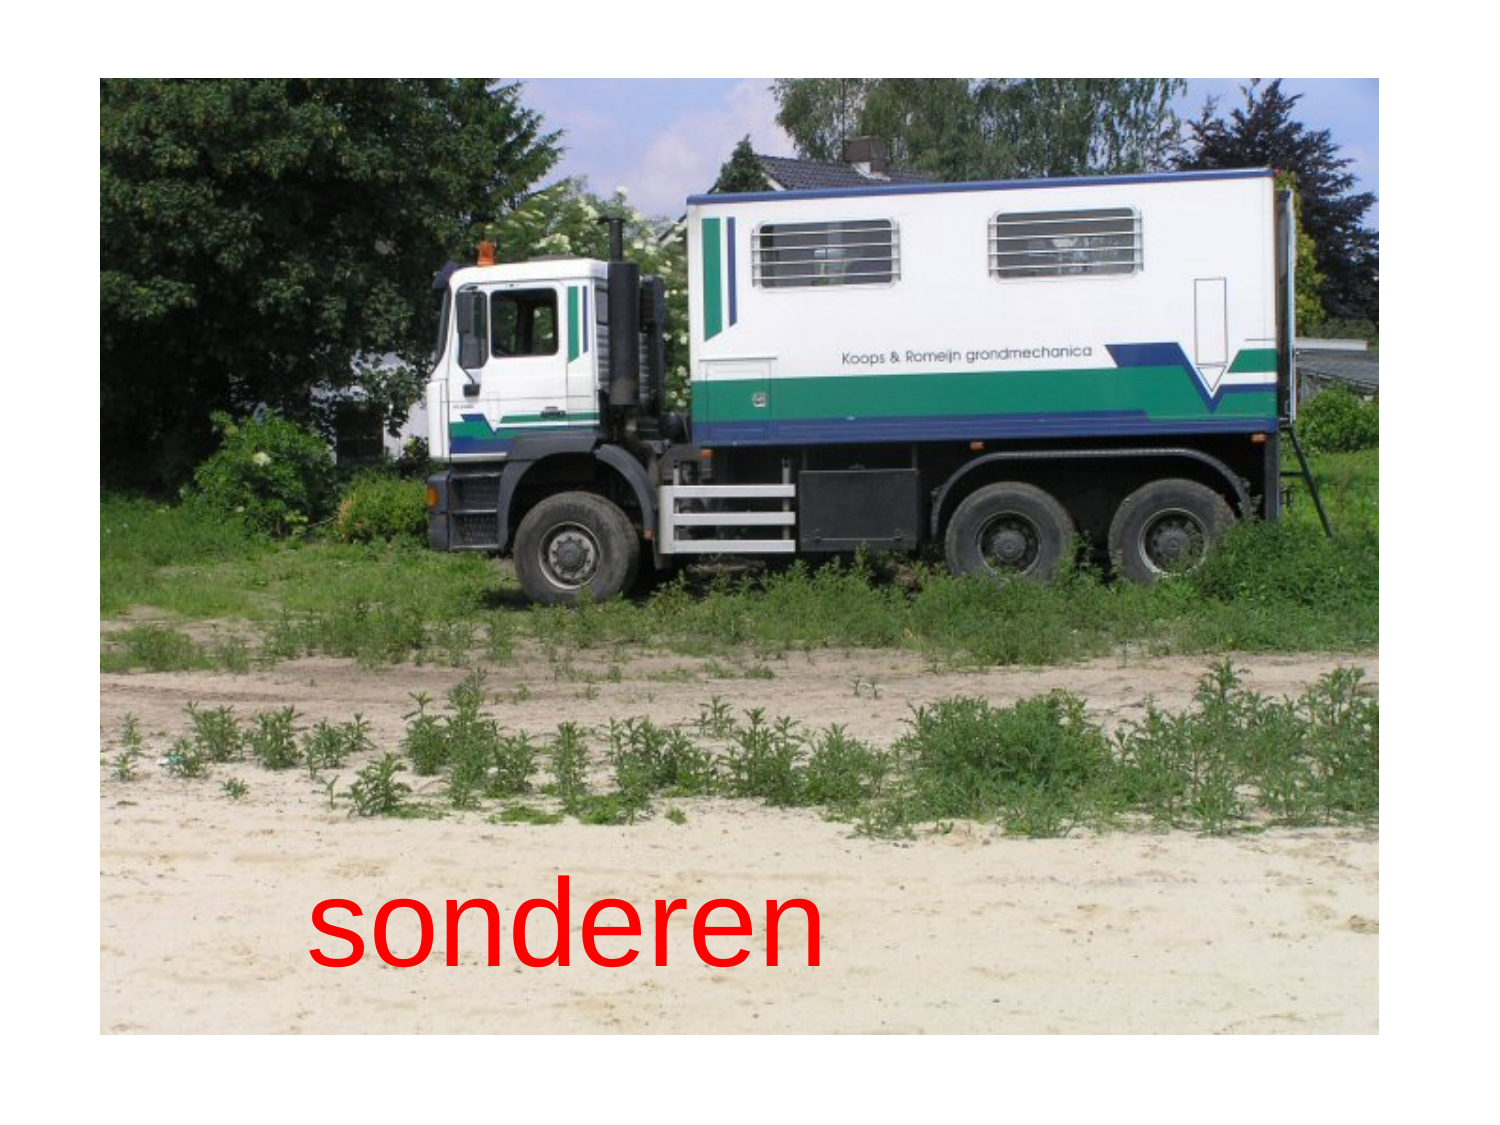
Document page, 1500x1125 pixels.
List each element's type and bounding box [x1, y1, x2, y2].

picture [100, 77, 1379, 1036]
